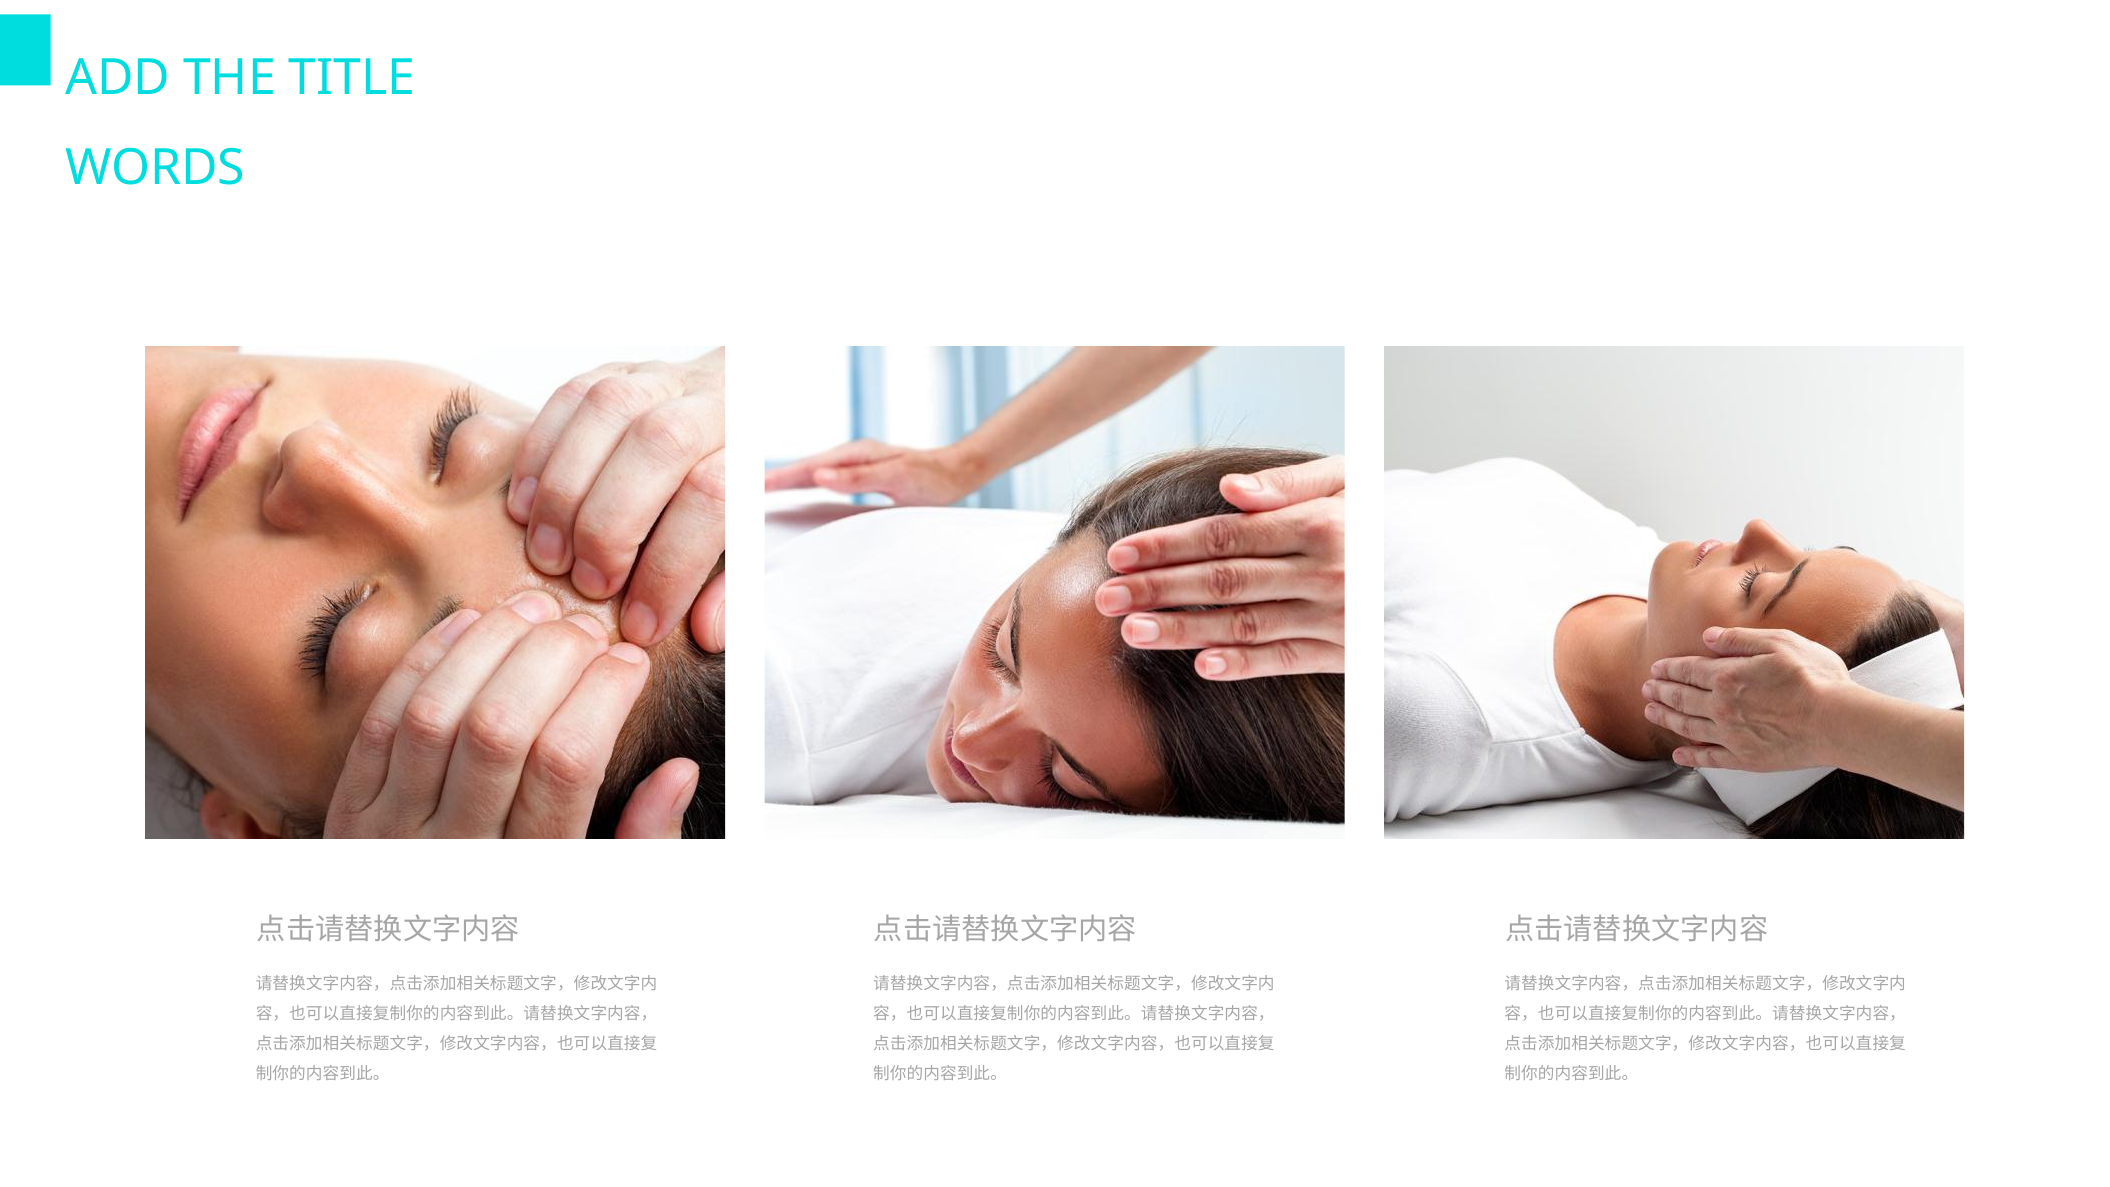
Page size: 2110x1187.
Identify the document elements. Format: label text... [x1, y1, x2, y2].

text_box [764, 346, 1346, 840]
text_box 请替换文字内容，点击添加相关标题文字，修改文字内容，也可以直接复制你的内容到此。请替换文字内容，点击添加相关标题文字，修改文字内容，也可以直接复制你的内容到此。 [856, 954, 1302, 1091]
text_box 点击请替换文字内容 [240, 902, 537, 954]
text_box [1383, 346, 1965, 840]
text_box ADD THE TITLE WORDS [50, 7, 583, 202]
text_box 请替换文字内容，点击添加相关标题文字，修改文字内容，也可以直接复制你的内容到此。请替换文字内容，点击添加相关标题文字，修改文字内容，也可以直接复制你的内容到此。 [1488, 954, 1933, 1091]
text_box 请替换文字内容，点击添加相关标题文字，修改文字内容，也可以直接复制你的内容到此。请替换文字内容，点击添加相关标题文字，修改文字内容，也可以直接复制你的内容到此。 [239, 954, 685, 1091]
text_box [144, 346, 726, 840]
text_box 点击请替换文字内容 [857, 902, 1154, 954]
text_box 点击请替换文字内容 [1488, 902, 1785, 954]
